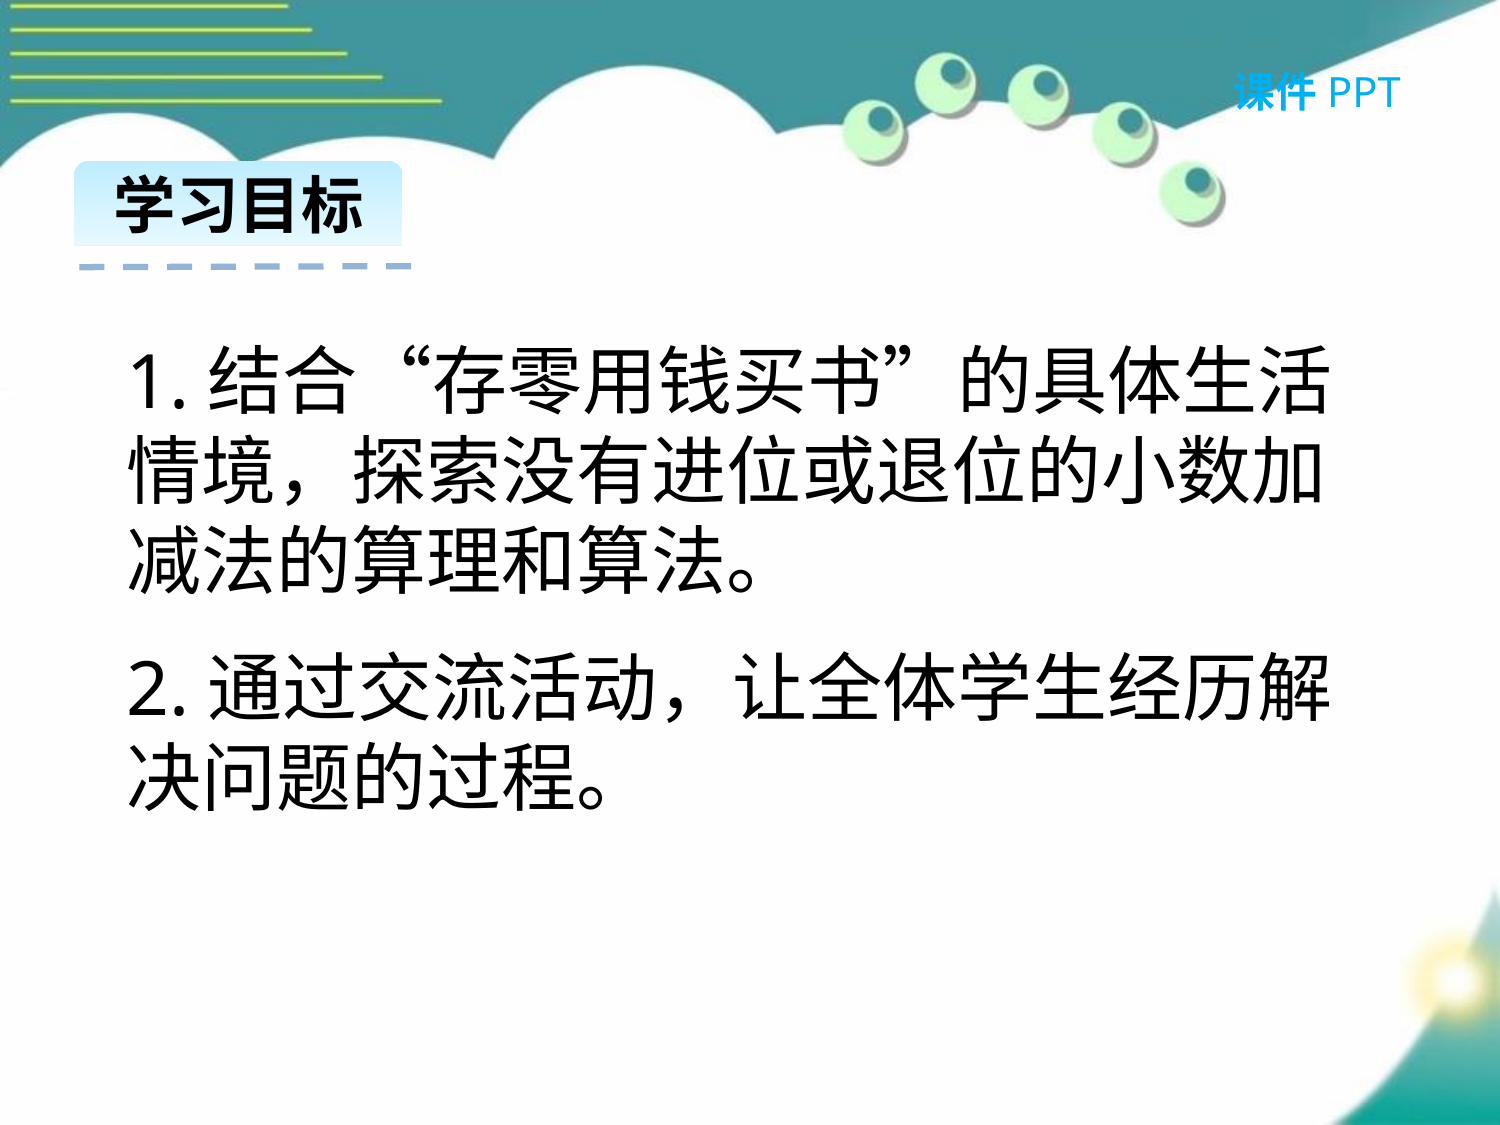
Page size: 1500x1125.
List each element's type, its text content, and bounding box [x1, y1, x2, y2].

text_box 2.通过交流活动，让全体学生经历解决问题的过程。 [111, 633, 1353, 828]
text_box 1.结合“存零用钱买书”的具体生活情境，探索没有进位或退位的小数加减法的算理和算法。 [111, 326, 1364, 611]
picture [0, 0, 1500, 1125]
text_box 学习目标 [74, 160, 403, 246]
text_box 课件PPT [1218, 58, 1418, 124]
